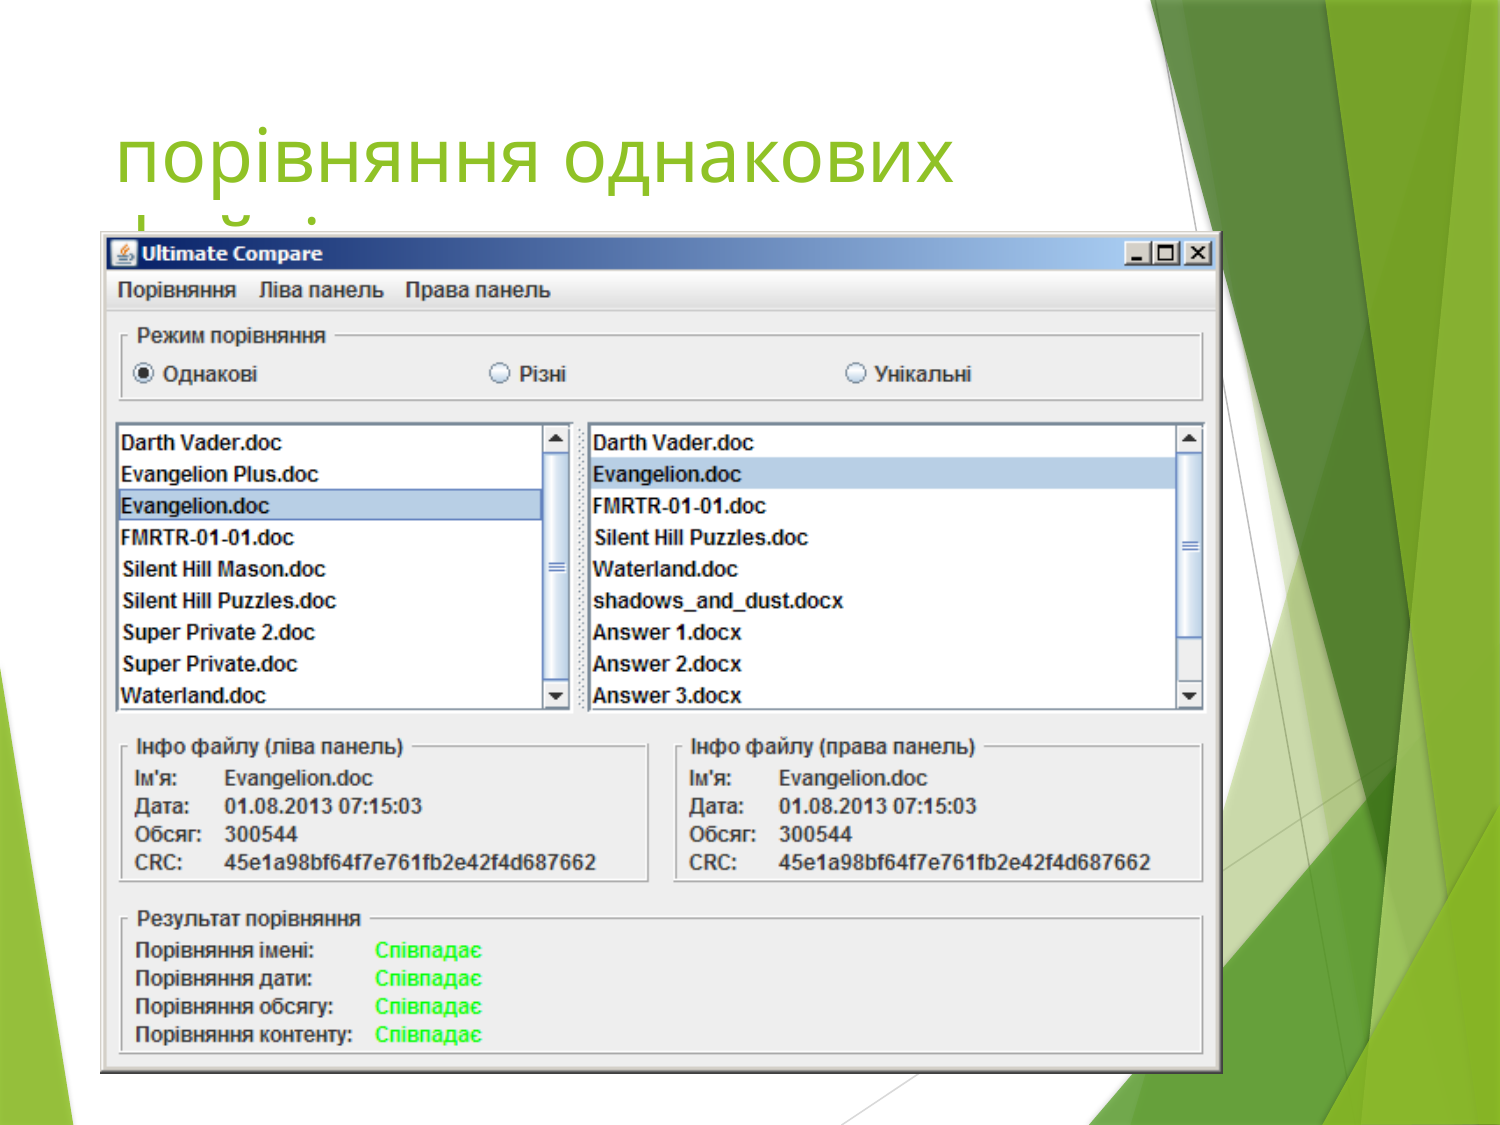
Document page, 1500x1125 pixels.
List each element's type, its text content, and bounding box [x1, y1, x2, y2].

picture [99, 231, 1223, 1074]
title порівняння однакових файлів [99, 99, 1223, 231]
